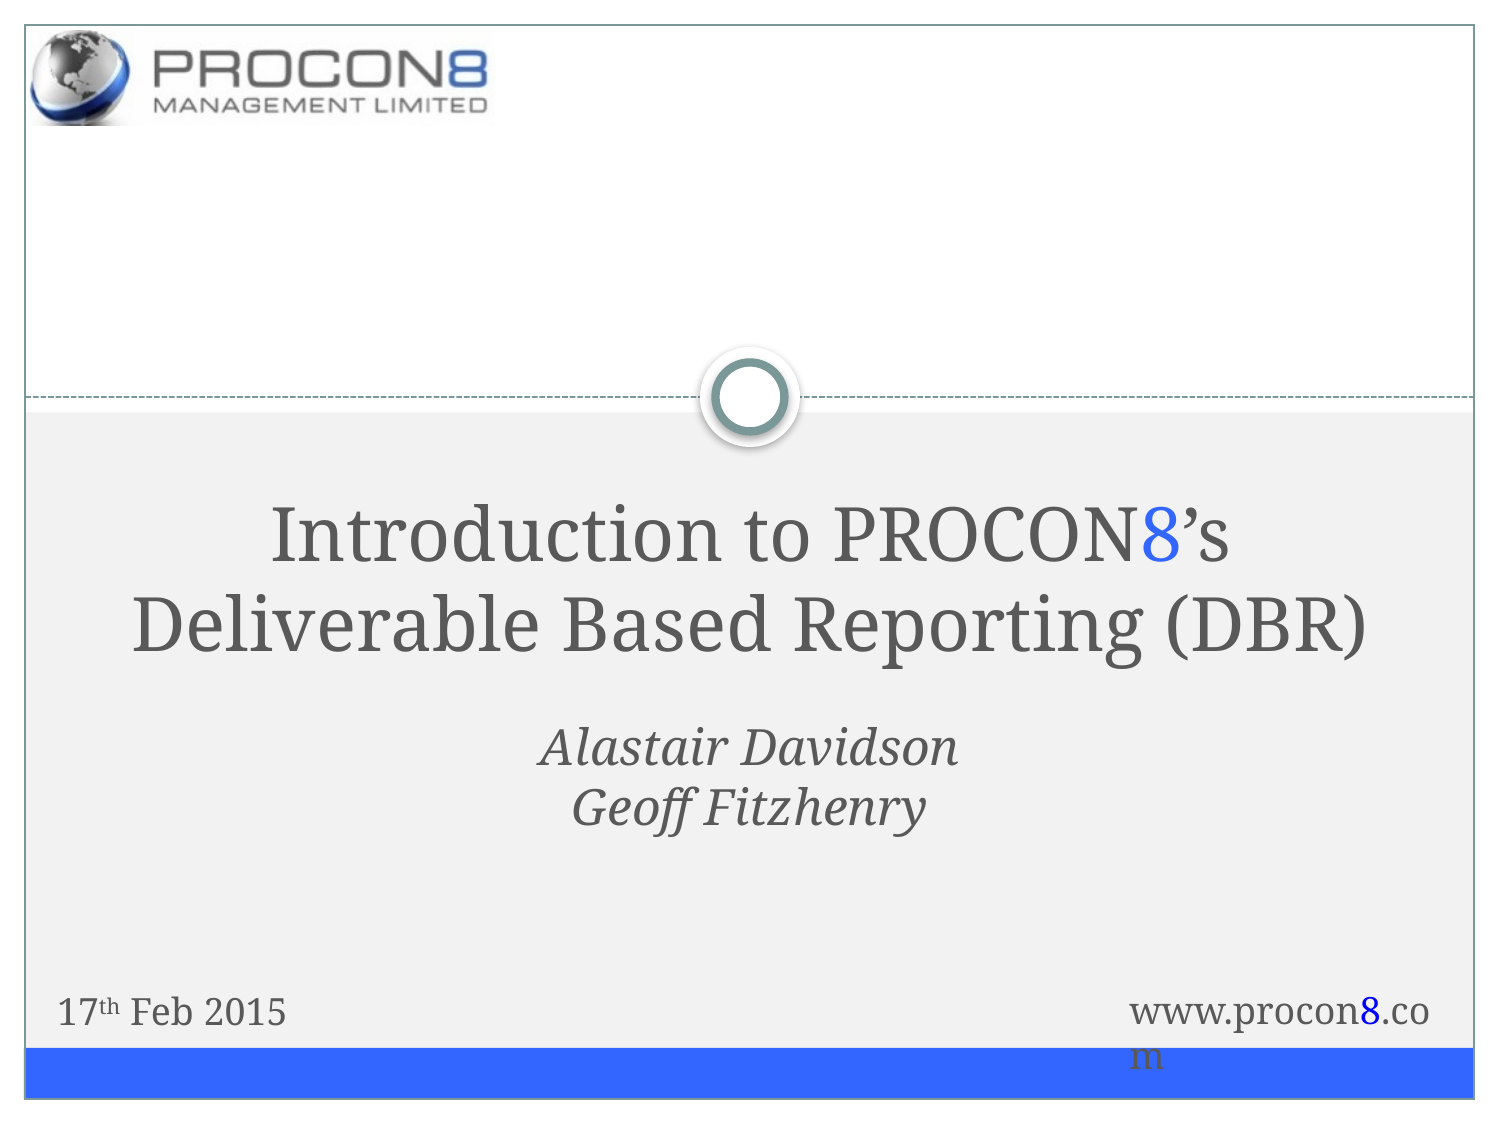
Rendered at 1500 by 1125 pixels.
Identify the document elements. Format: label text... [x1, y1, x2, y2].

text_box 17th Feb 2015 [42, 980, 422, 1041]
text_box Alastair Davidson Geoff Fitzhenry [112, 704, 1388, 847]
title Introduction to PROCON8’s Deliverable Based Reporting (DBR) [113, 467, 1389, 675]
text_box www.procon8.com [1114, 979, 1463, 1085]
picture [29, 30, 495, 126]
